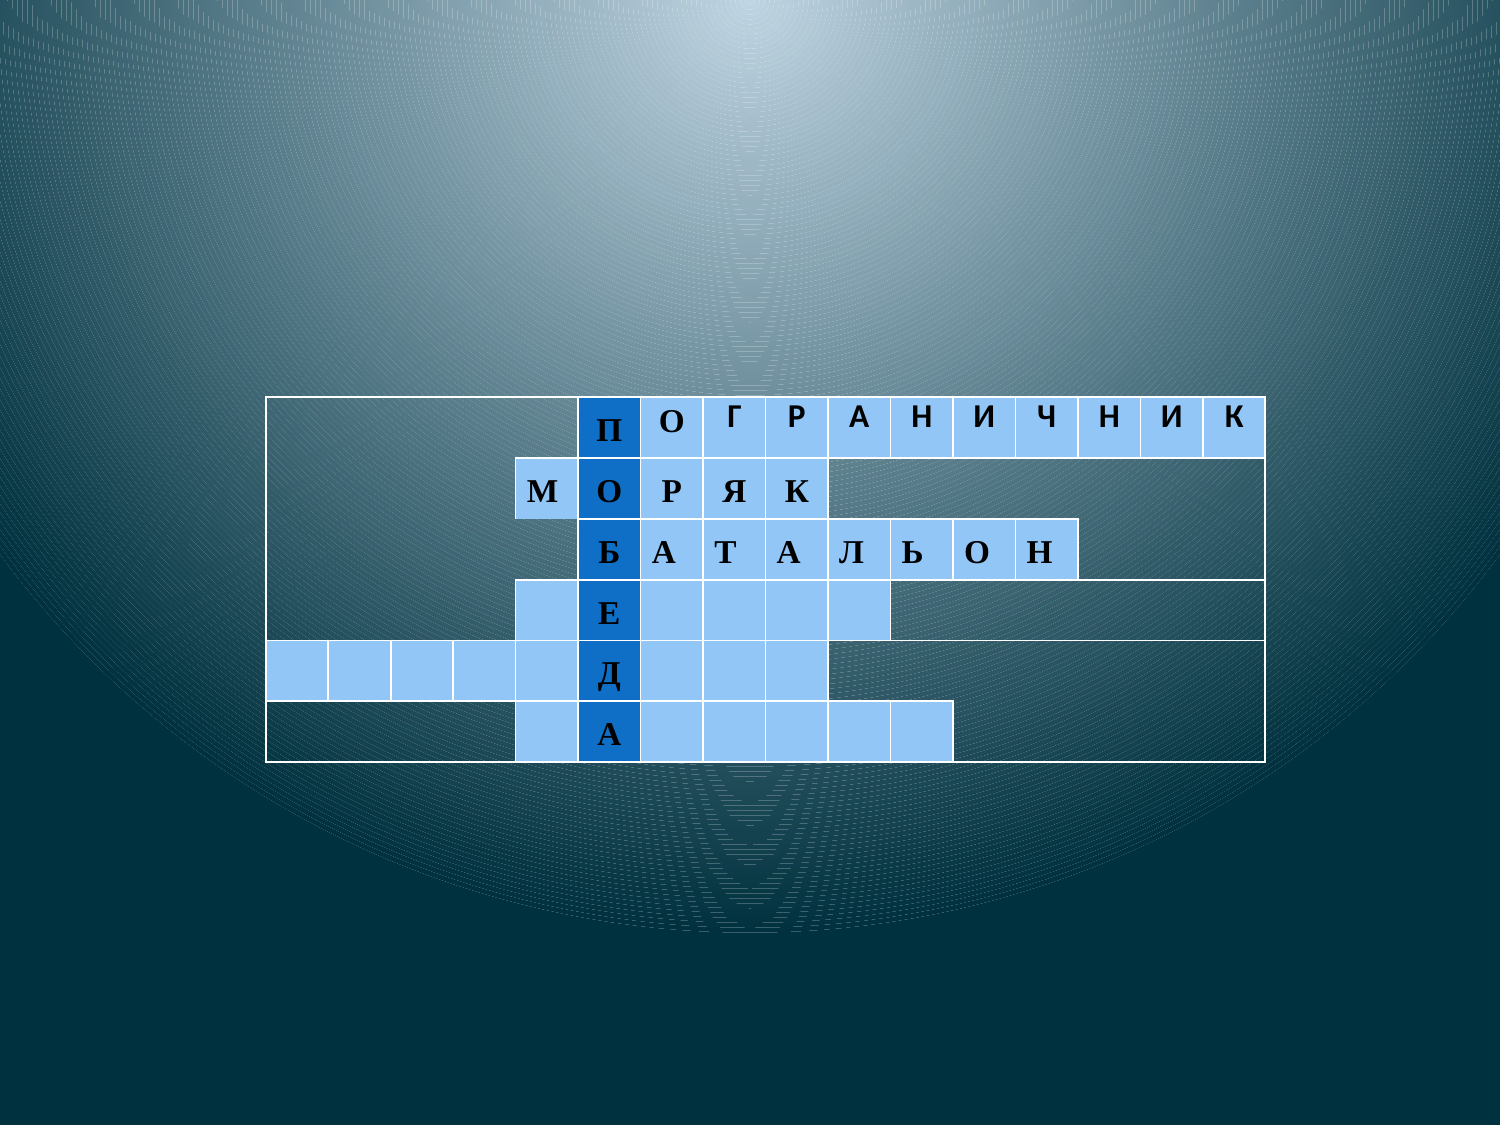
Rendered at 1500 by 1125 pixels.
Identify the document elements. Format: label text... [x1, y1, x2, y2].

table_header Р [766, 398, 827, 457]
table_cell [641, 581, 702, 640]
table_cell [267, 641, 327, 700]
table_cell Р [641, 459, 702, 518]
table_cell [516, 581, 577, 640]
table_cell [454, 641, 515, 700]
table_header [267, 398, 577, 458]
table_cell [954, 701, 1264, 761]
table_cell Е [579, 581, 640, 640]
table_cell [267, 458, 515, 519]
table_cell Ь [891, 520, 952, 579]
table_cell [829, 702, 890, 761]
table_header И [1141, 398, 1202, 457]
table_cell [641, 702, 702, 761]
table_header И [954, 398, 1015, 457]
table_cell [891, 702, 952, 761]
table_cell [516, 641, 577, 700]
table_cell Я [704, 459, 765, 518]
table_cell А [766, 520, 827, 579]
table_cell [704, 641, 765, 700]
table_cell [829, 581, 890, 640]
table_cell [641, 641, 702, 700]
table_cell А [579, 702, 640, 761]
table_cell [704, 581, 765, 640]
table_cell [766, 641, 827, 700]
table_cell [1079, 519, 1264, 579]
table_header Г [704, 398, 765, 457]
table_header П [579, 398, 640, 457]
table_header А [829, 398, 890, 457]
table_cell Л [829, 520, 890, 579]
table_header Ч [1016, 398, 1077, 457]
table_cell Д [579, 641, 640, 700]
table_cell [829, 641, 1264, 701]
table_cell О [579, 459, 640, 518]
table_header Н [891, 398, 952, 457]
table_cell Т [704, 520, 765, 579]
table_cell [392, 641, 452, 700]
table_header О [641, 398, 702, 457]
table_cell [267, 580, 515, 640]
table_cell [766, 581, 827, 640]
table_cell [329, 641, 390, 700]
table_cell Н [1016, 520, 1077, 579]
table_cell К [766, 459, 827, 518]
table_cell [829, 459, 1264, 519]
table_cell М [516, 459, 577, 519]
table_cell [267, 702, 515, 761]
table_cell [516, 702, 577, 761]
table_cell О [954, 520, 1015, 579]
table_cell [267, 519, 577, 580]
table_cell А [641, 520, 702, 579]
table_cell Б [579, 520, 640, 579]
table_cell [704, 702, 765, 761]
table_header Н [1079, 398, 1140, 457]
table_cell [891, 581, 1264, 640]
table_header К [1204, 398, 1264, 457]
table_cell [766, 702, 827, 761]
